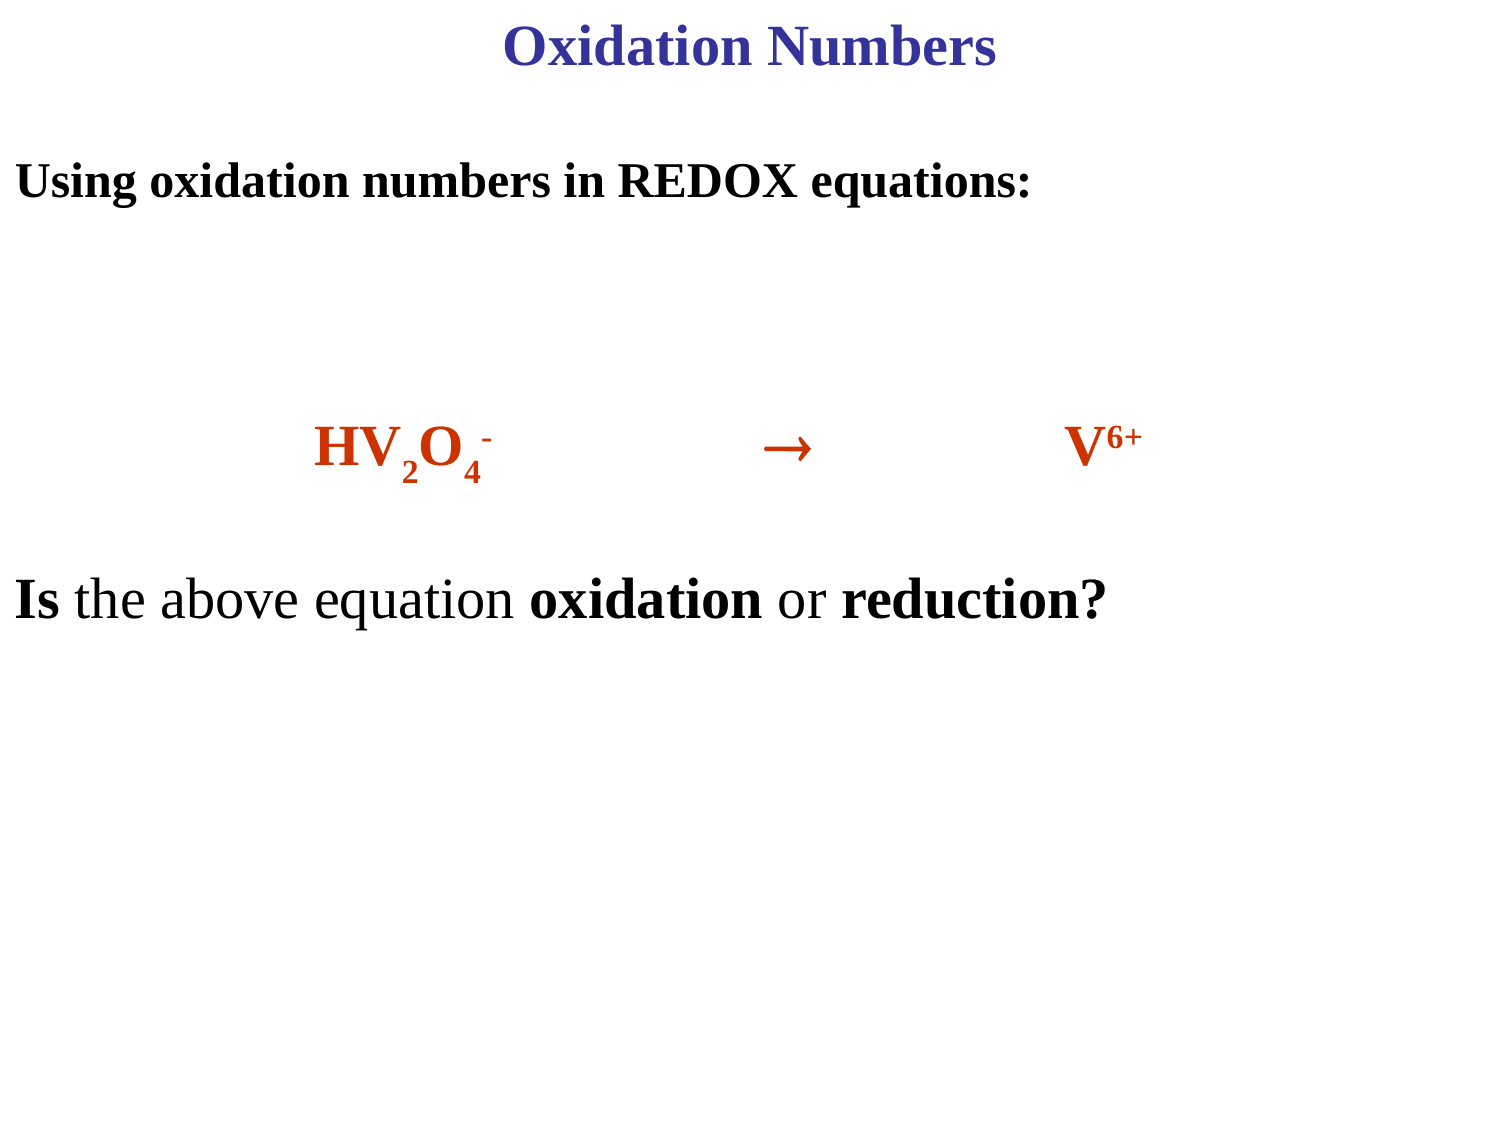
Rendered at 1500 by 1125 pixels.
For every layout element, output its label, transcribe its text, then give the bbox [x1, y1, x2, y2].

text_box Oxidation Numbers Using oxidation numbers in REDOX equations: HV2O4-  V6+ Is the above equation oxidation or reduction? [0, 0, 1500, 918]
